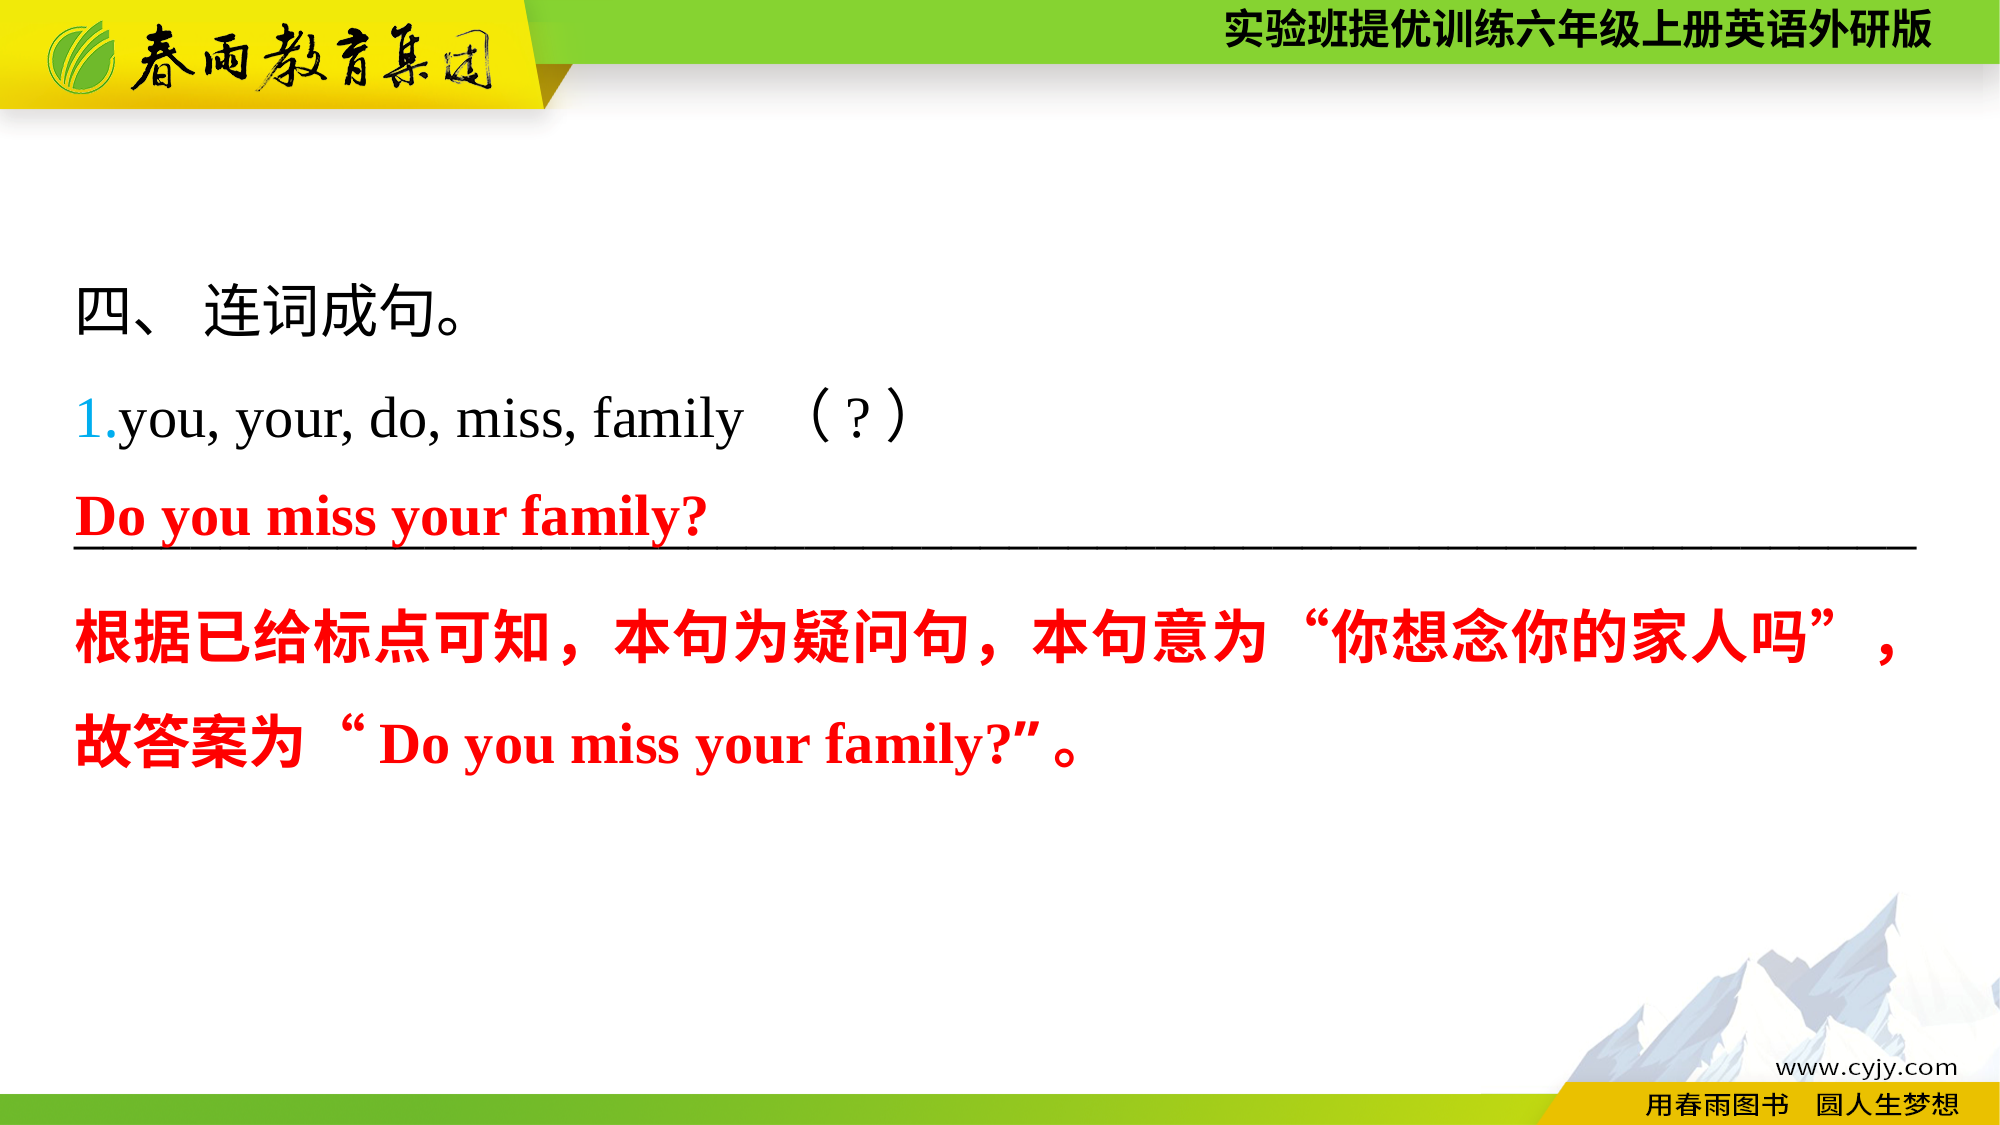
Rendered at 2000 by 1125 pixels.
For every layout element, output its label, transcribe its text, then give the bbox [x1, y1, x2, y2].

list 四、 连词成句。 1.you, your, do, miss, family （?） _______________________________________________________________ [59, 231, 1944, 557]
text_box Do you miss your family? [60, 434, 1061, 555]
picture [0, 0, 2000, 1125]
text_box 根据已给标点可知，本句为疑问句，本句意为“你想念你的家人吗”，故答案为“Do you miss your family?”。 [59, 557, 1944, 783]
